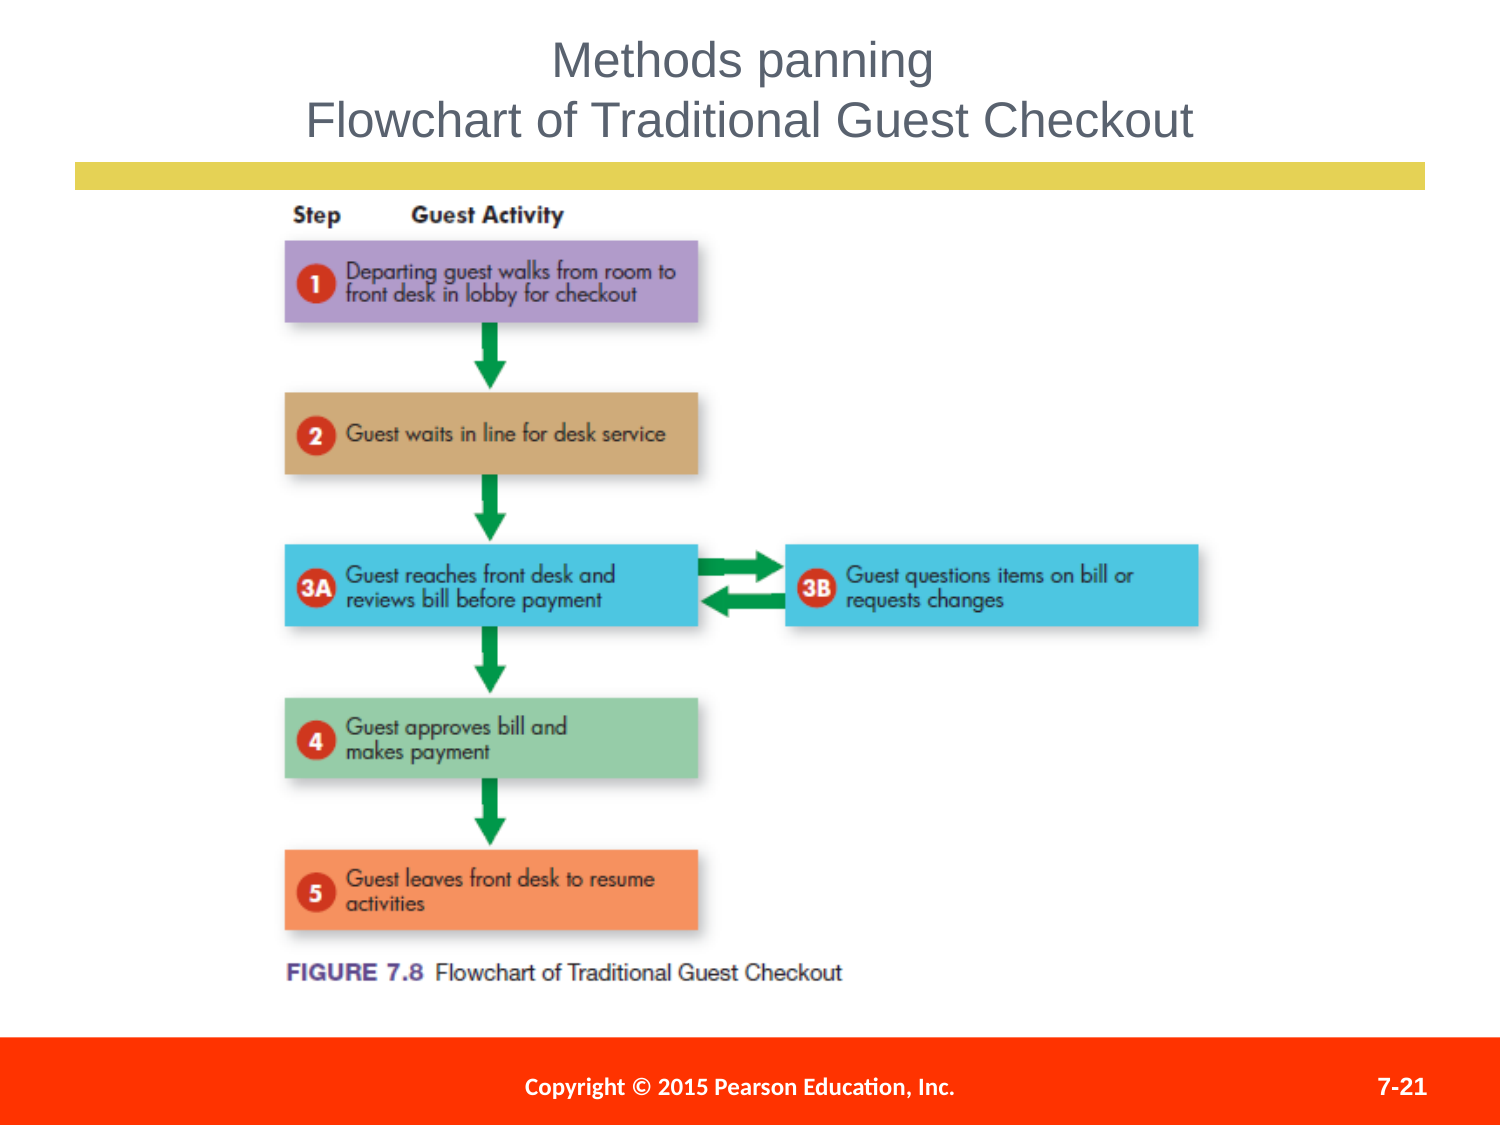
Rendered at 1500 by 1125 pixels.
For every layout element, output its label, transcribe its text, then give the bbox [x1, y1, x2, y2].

picture [75, 163, 1425, 190]
title Methods panning Flowchart of Traditional Guest Checkout [74, 12, 1426, 163]
picture [273, 199, 1226, 1016]
